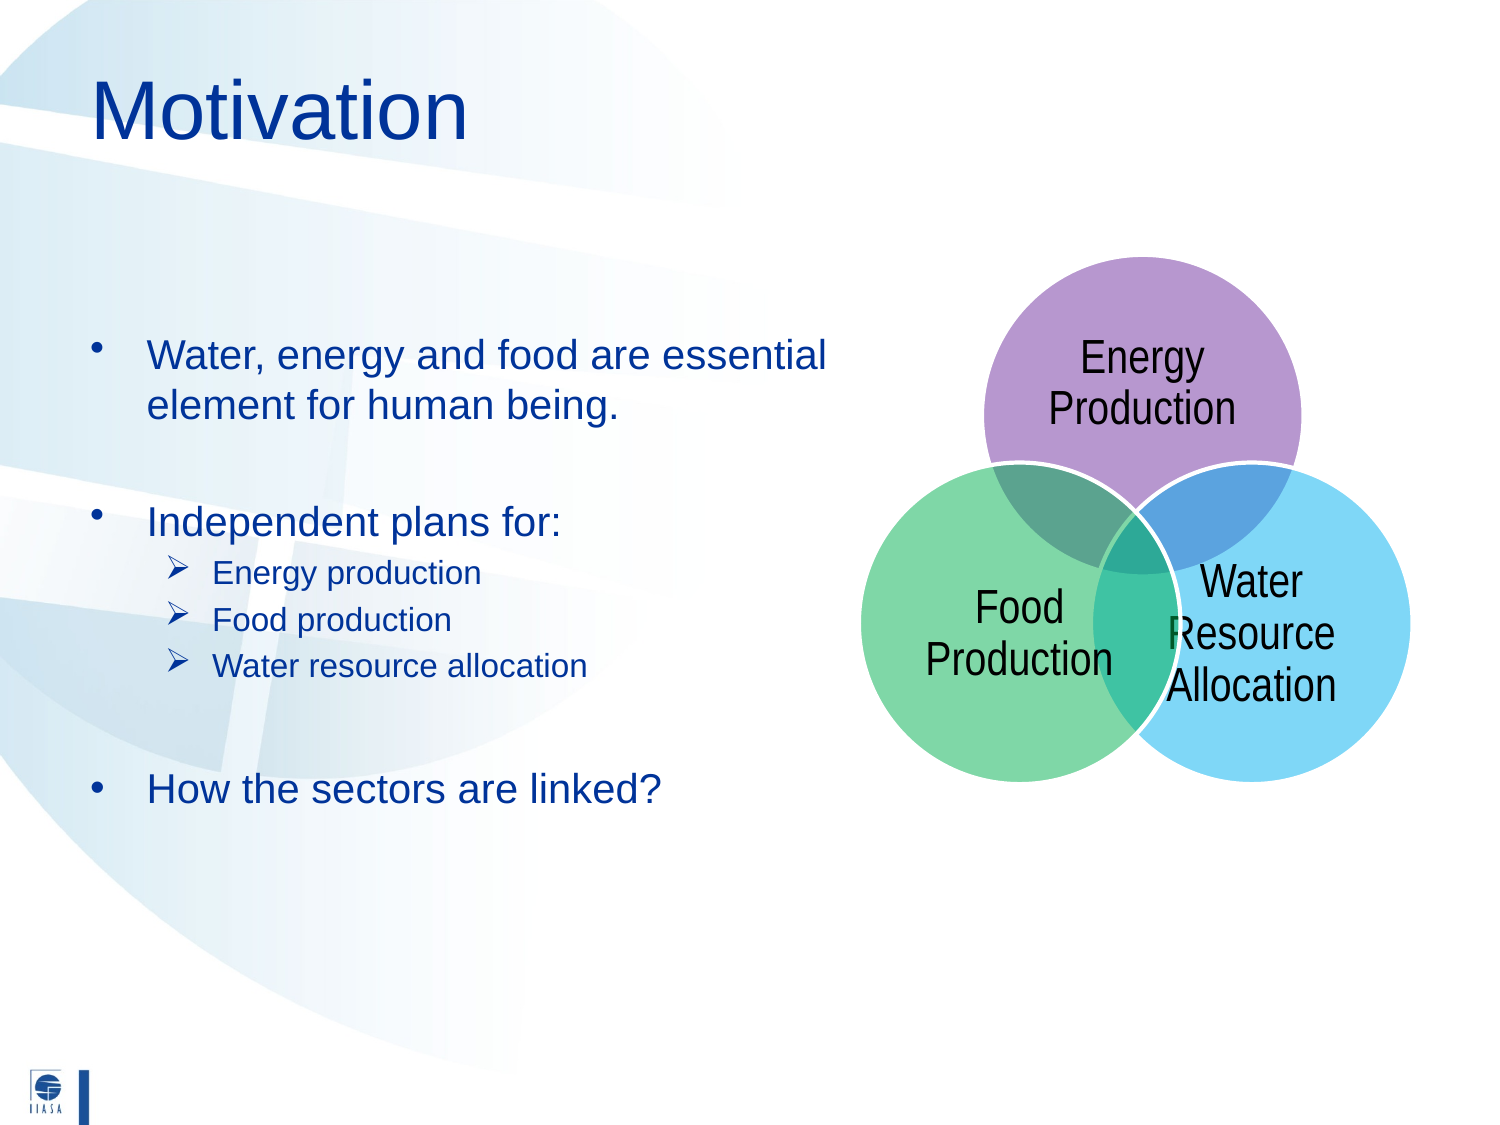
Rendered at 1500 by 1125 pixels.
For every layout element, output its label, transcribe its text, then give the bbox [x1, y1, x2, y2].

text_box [815, 254, 1457, 792]
picture [0, 0, 1500, 1125]
list Water, energy and food are essential element for human being. Independent plans for: Energy production Food production Water resource allocation How the sectors are linked? [90, 327, 847, 1071]
title Motivation [90, 55, 1403, 244]
